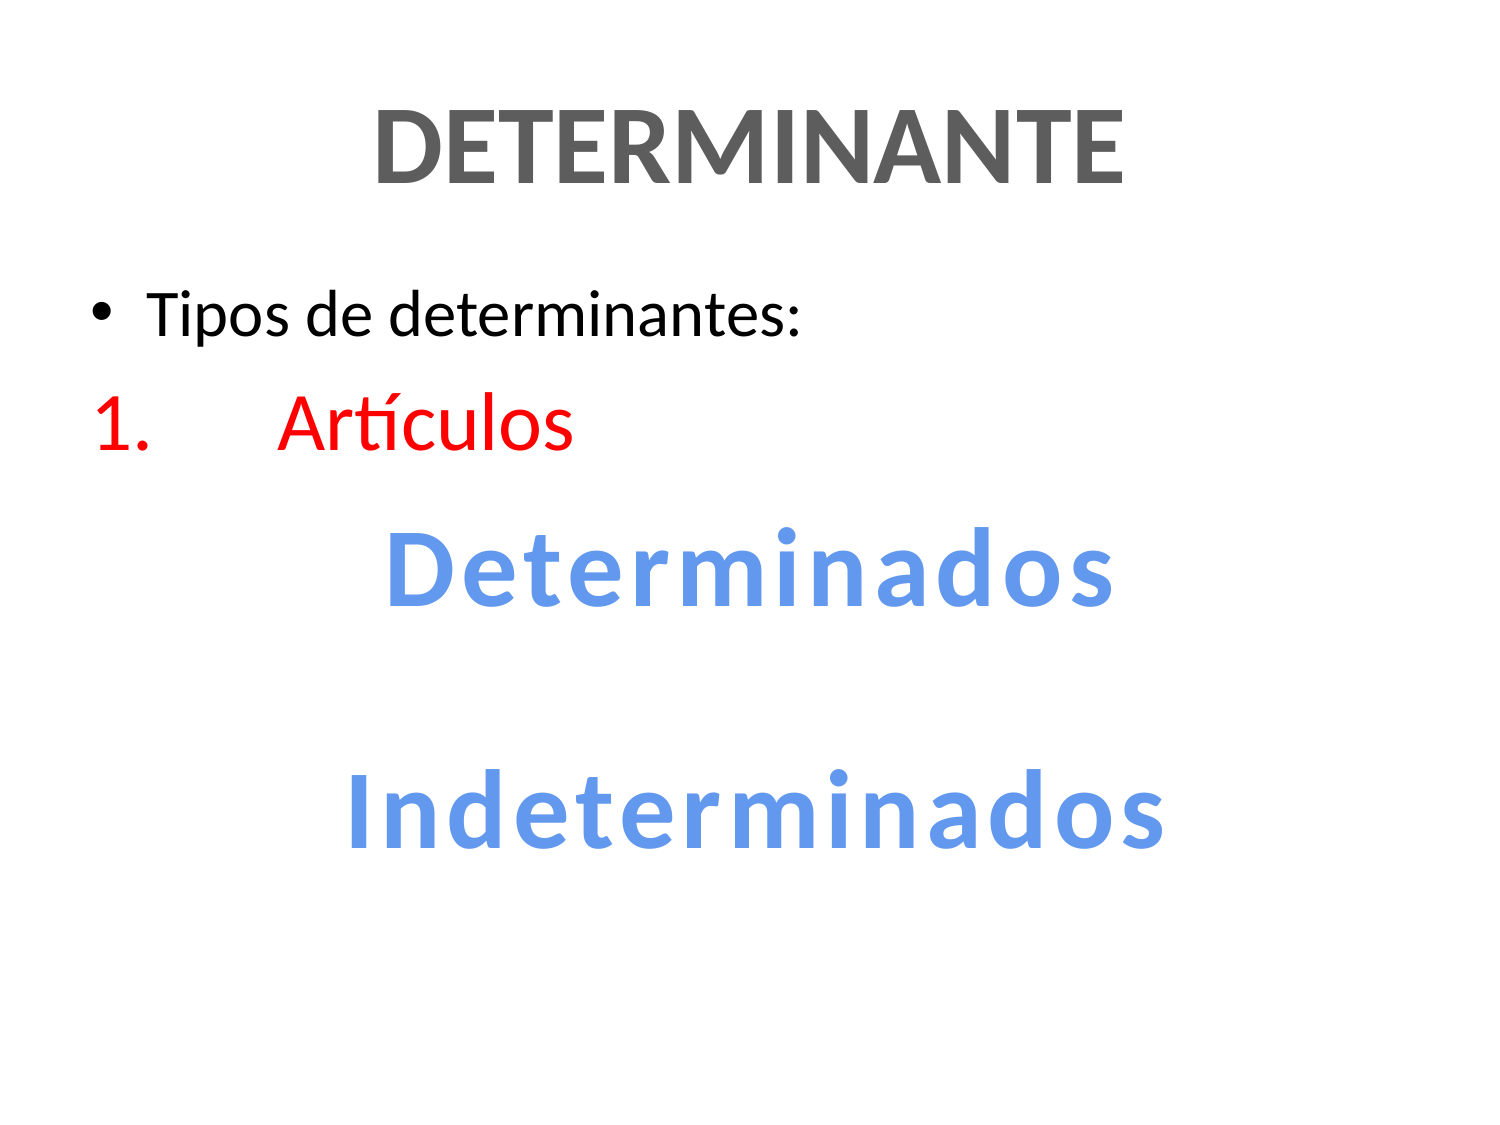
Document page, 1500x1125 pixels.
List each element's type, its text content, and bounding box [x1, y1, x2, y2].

text_box Indeterminados [328, 728, 1183, 879]
text_box Determinados [369, 486, 1131, 637]
title DETERMINANTE [75, 45, 1425, 233]
list Tipos de determinantes: Artículos [75, 262, 1425, 1005]
